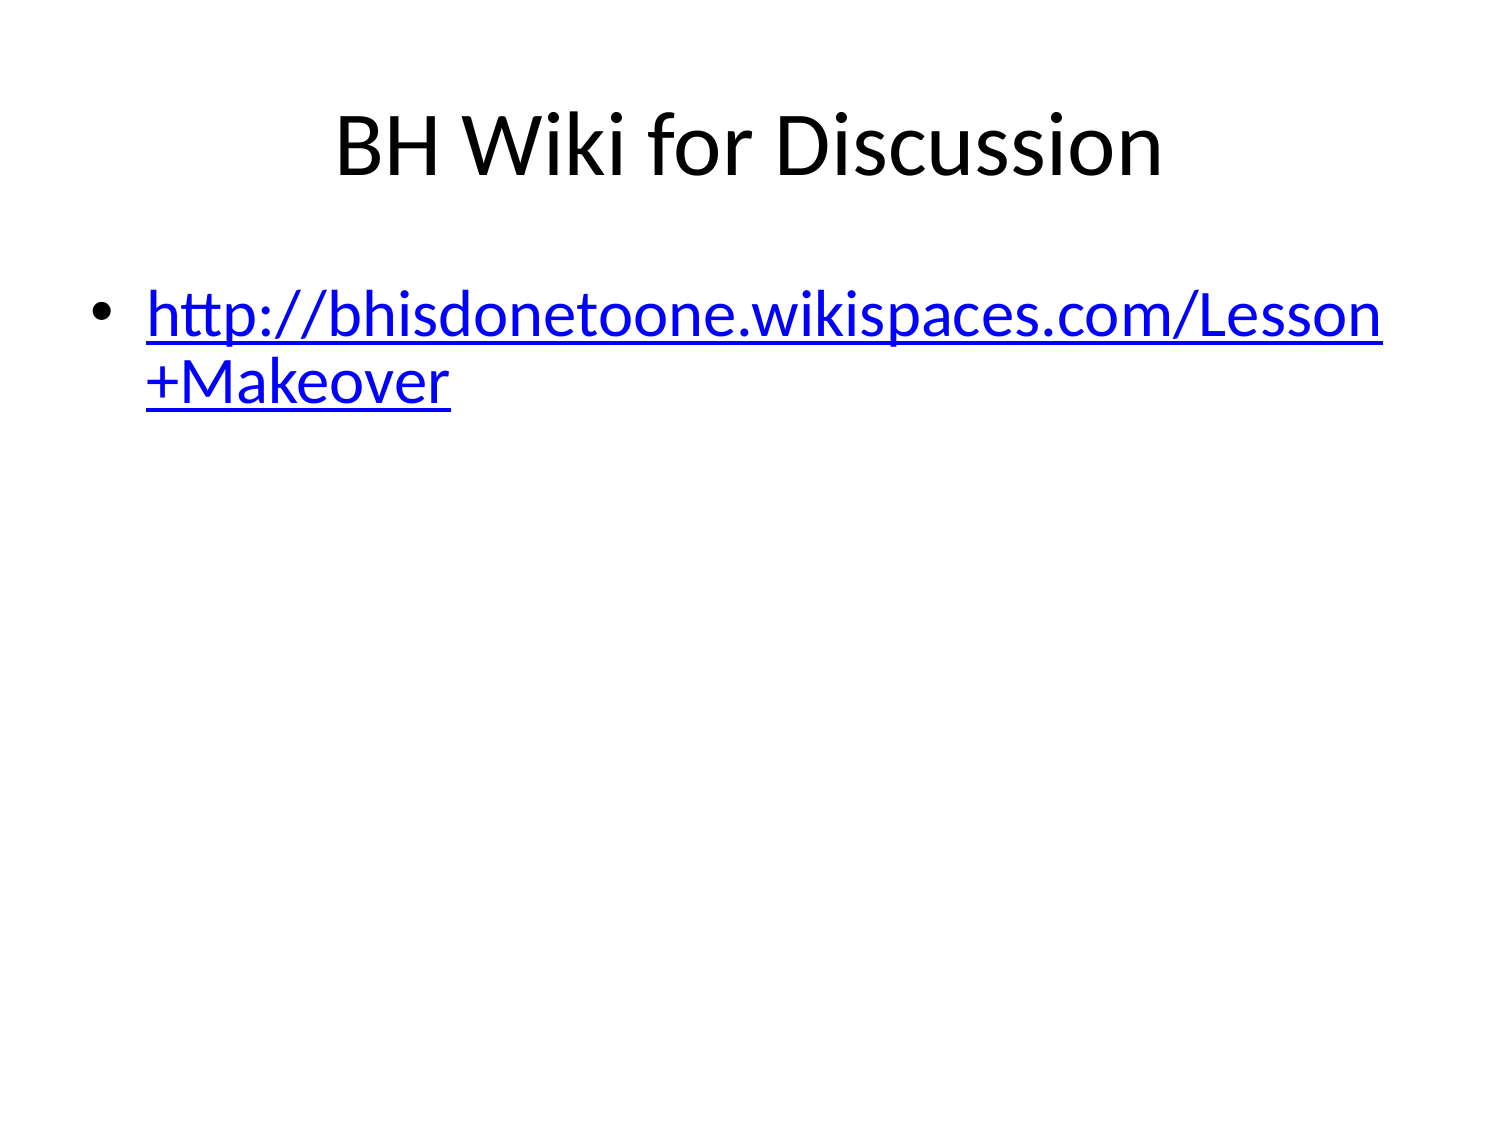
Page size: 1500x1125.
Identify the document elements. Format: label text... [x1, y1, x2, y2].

title BH Wiki for Discussion [75, 45, 1425, 233]
list http://bhisdonetoone.wikispaces.com/Lesson+Makeover [75, 262, 1425, 1005]
